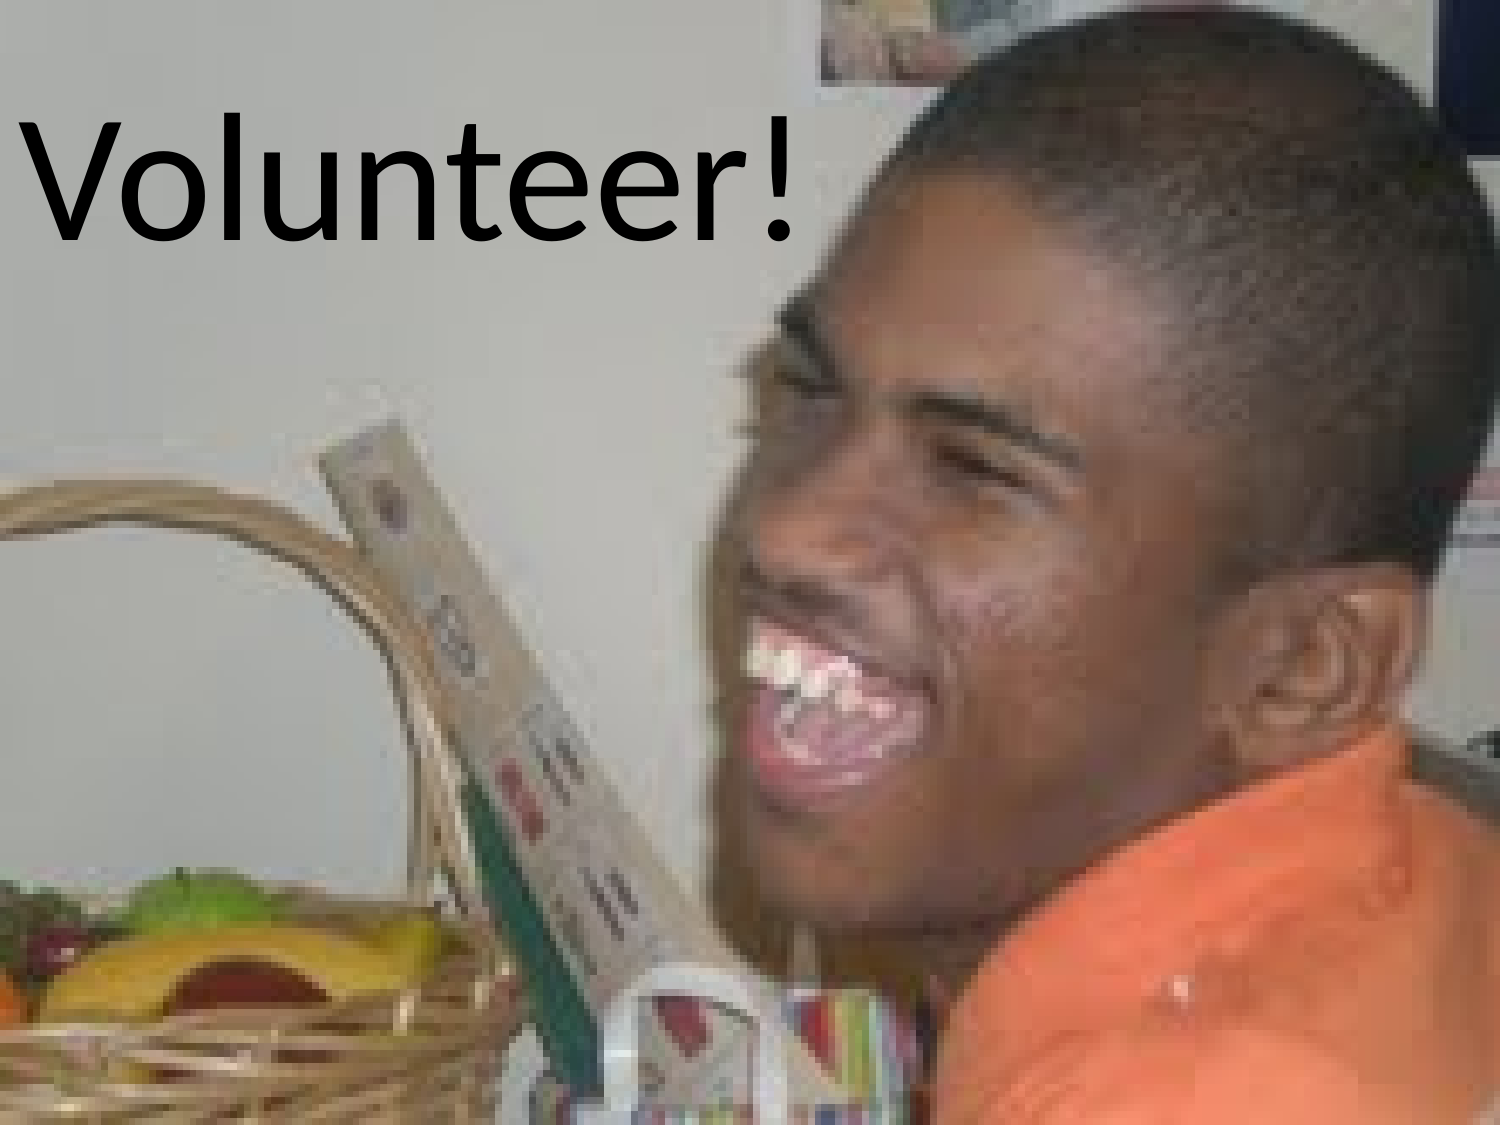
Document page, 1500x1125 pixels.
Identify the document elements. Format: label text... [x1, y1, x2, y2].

text_box Volunteer! [3, 49, 826, 285]
picture [0, 0, 1500, 1125]
